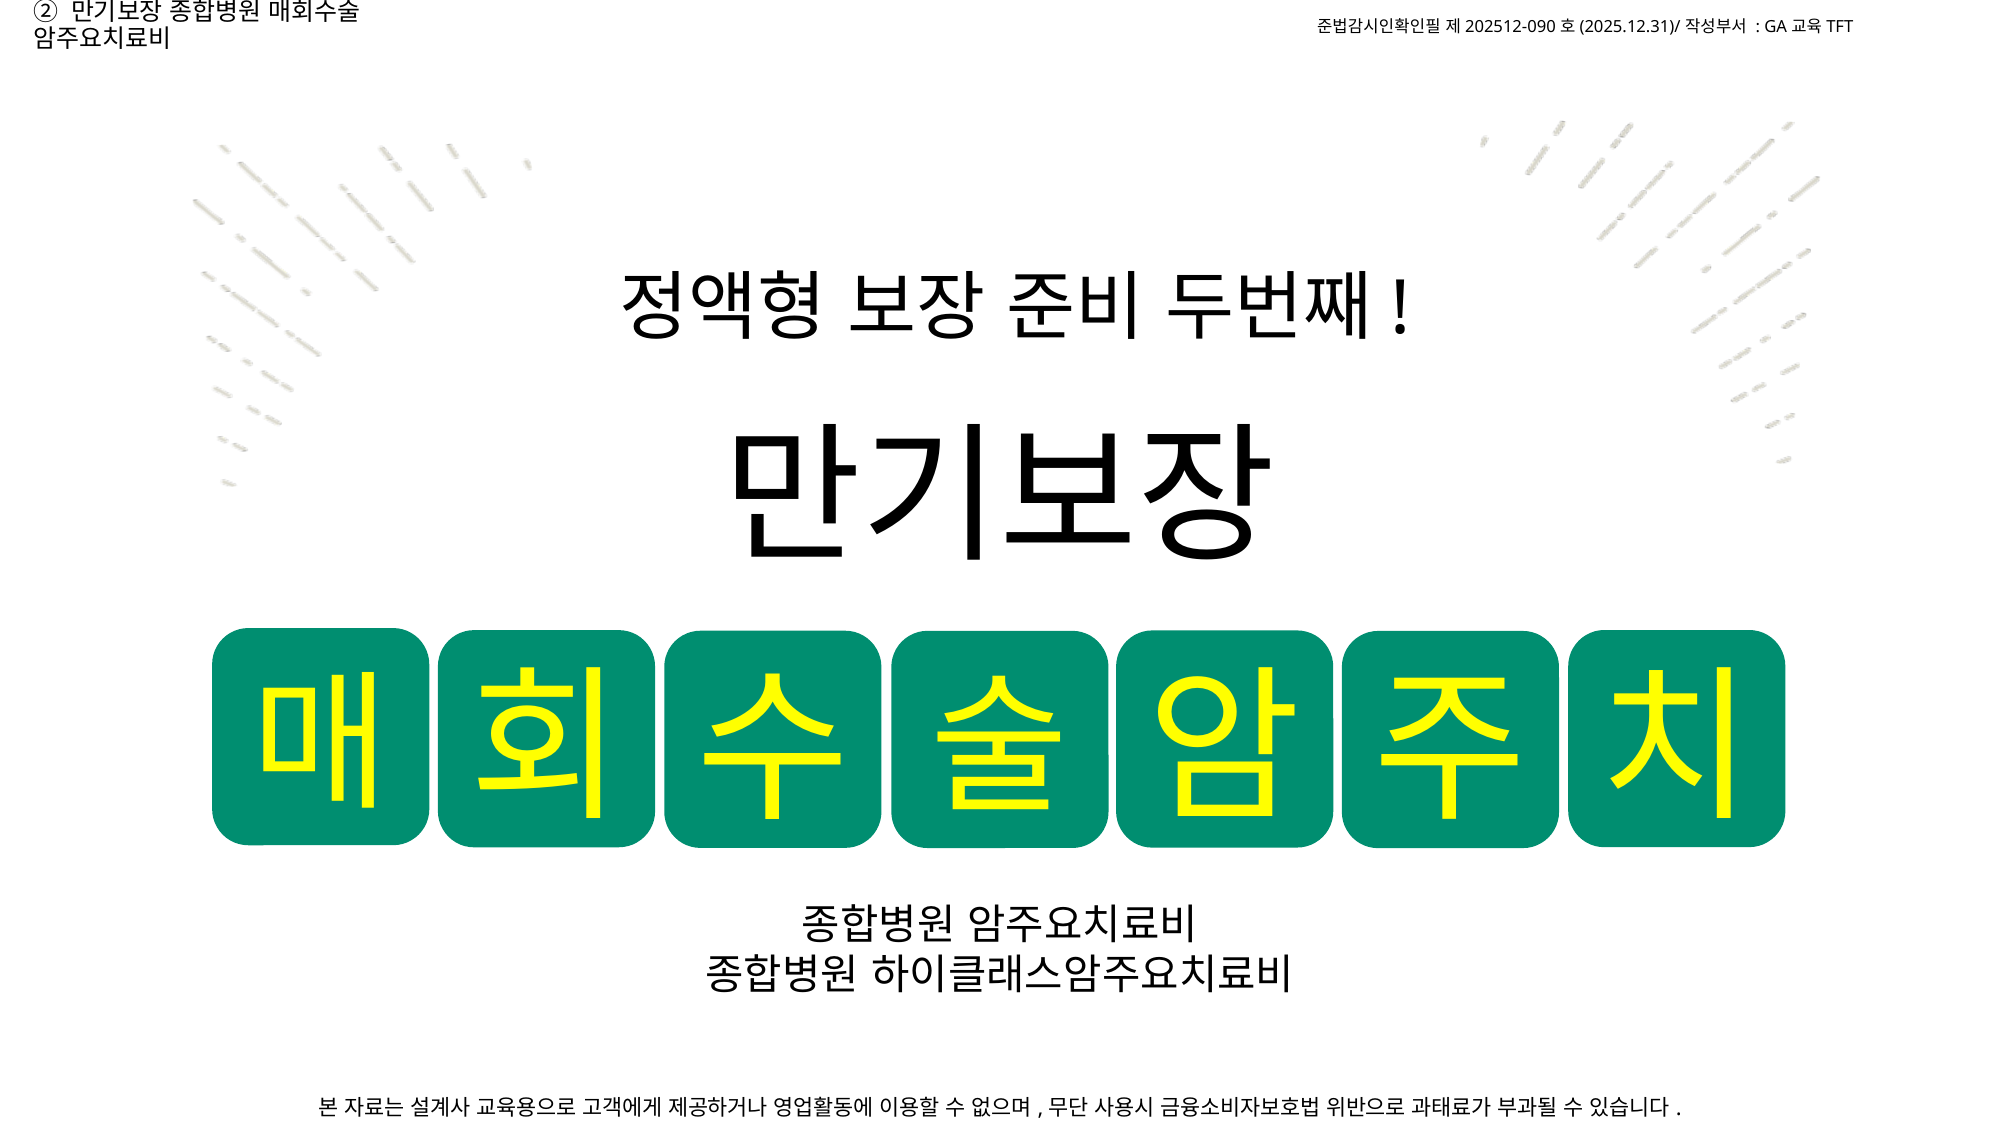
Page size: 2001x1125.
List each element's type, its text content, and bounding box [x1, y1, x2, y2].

text_box 회 [436, 628, 657, 849]
text_box 종합병원 암주요치료비 종합병원 하이클래스암주요치료비 [604, 890, 1396, 1006]
text_box 매 [210, 626, 431, 847]
text_box 주 [1340, 629, 1561, 850]
text_box 치 [1566, 628, 1787, 849]
text_box 암 [1114, 628, 1335, 850]
text_box 만기보장 [628, 391, 1372, 586]
text_box 수 [662, 629, 884, 850]
picture [189, 117, 558, 487]
text_box 정액형 보장 준비 두번째! [545, 251, 1467, 356]
text_box 술 [889, 629, 1111, 850]
text_box ② 만기보장 종합병원 매회수술 암주요치료비 [33, 0, 493, 53]
picture [1454, 94, 1824, 464]
